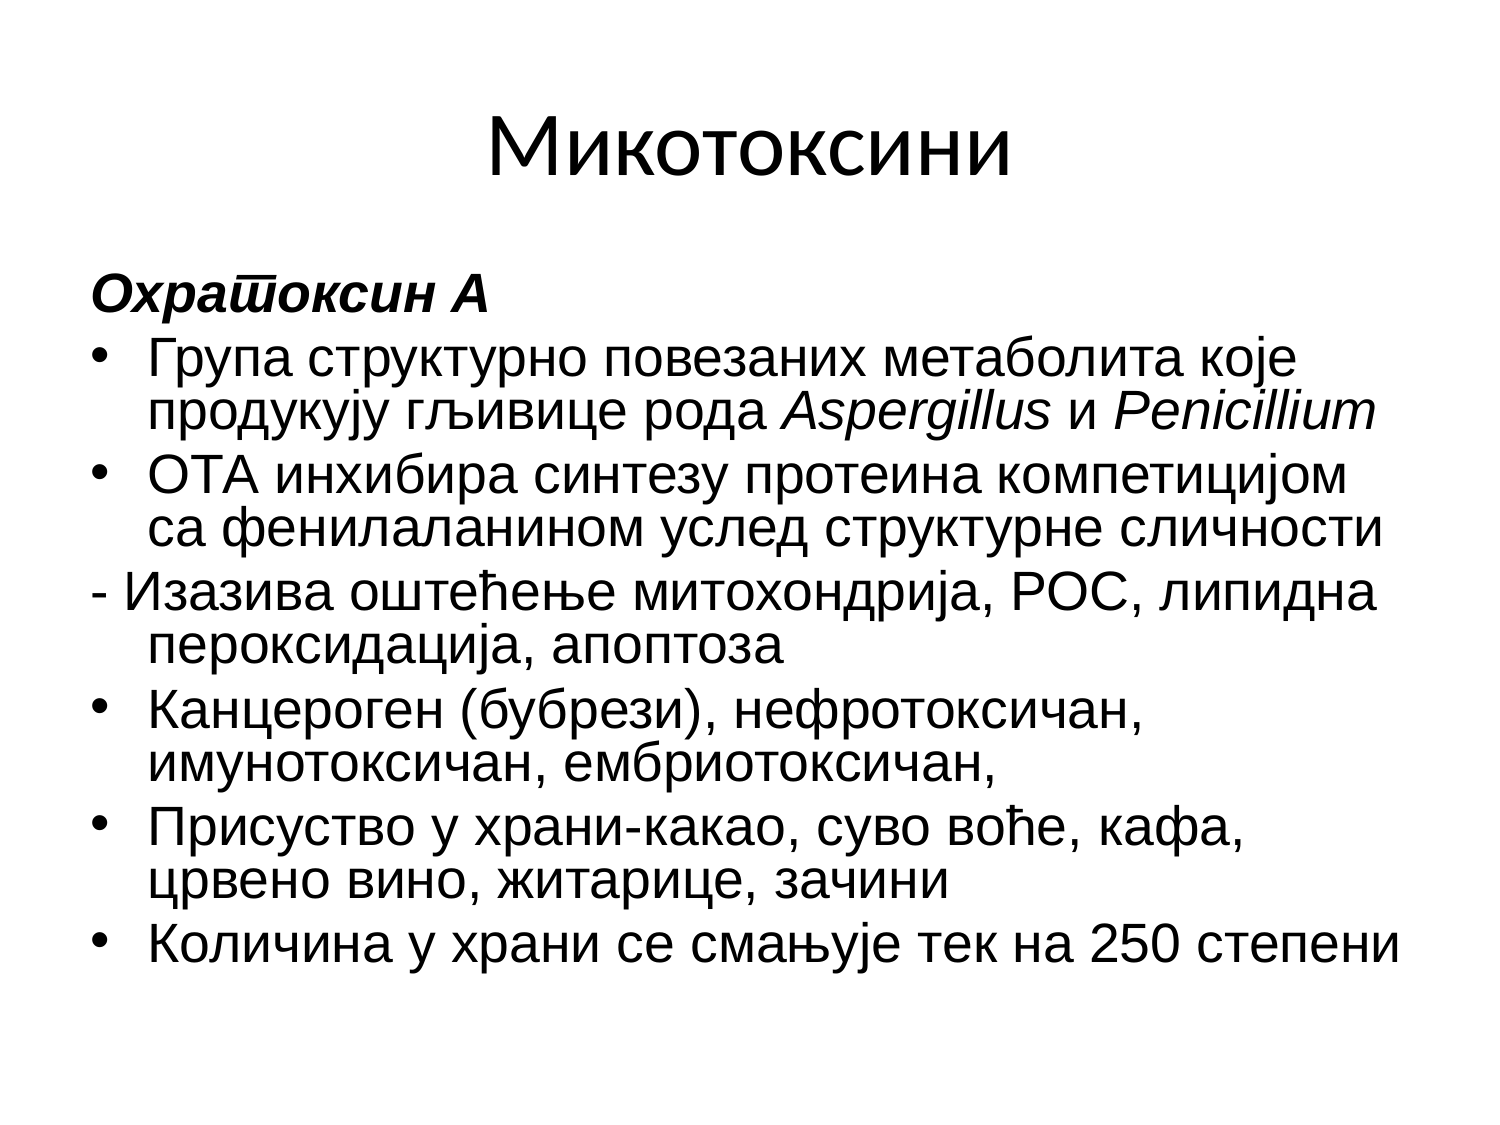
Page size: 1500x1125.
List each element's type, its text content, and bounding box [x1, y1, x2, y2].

list Охратоксин А Група структурно повезаних метаболита које продукују гљивице рода Aspergillus и Penicillium ОТА инхибира синтезу протеина компетицијом са фенилаланином услед структурне сличности - Изазива оштећење митохондрија, РОС, липидна пероксидација, апоптоза Канцероген (бубрези), нефротоксичан, имунотоксичан, ембриотоксичан, Присуство у храни-какао, суво воће, кафа, црвено вино, житарице, зачини Количина у храни се смањује тек на 250 степени [74, 262, 1426, 1006]
title Микотоксини [74, 44, 1426, 233]
